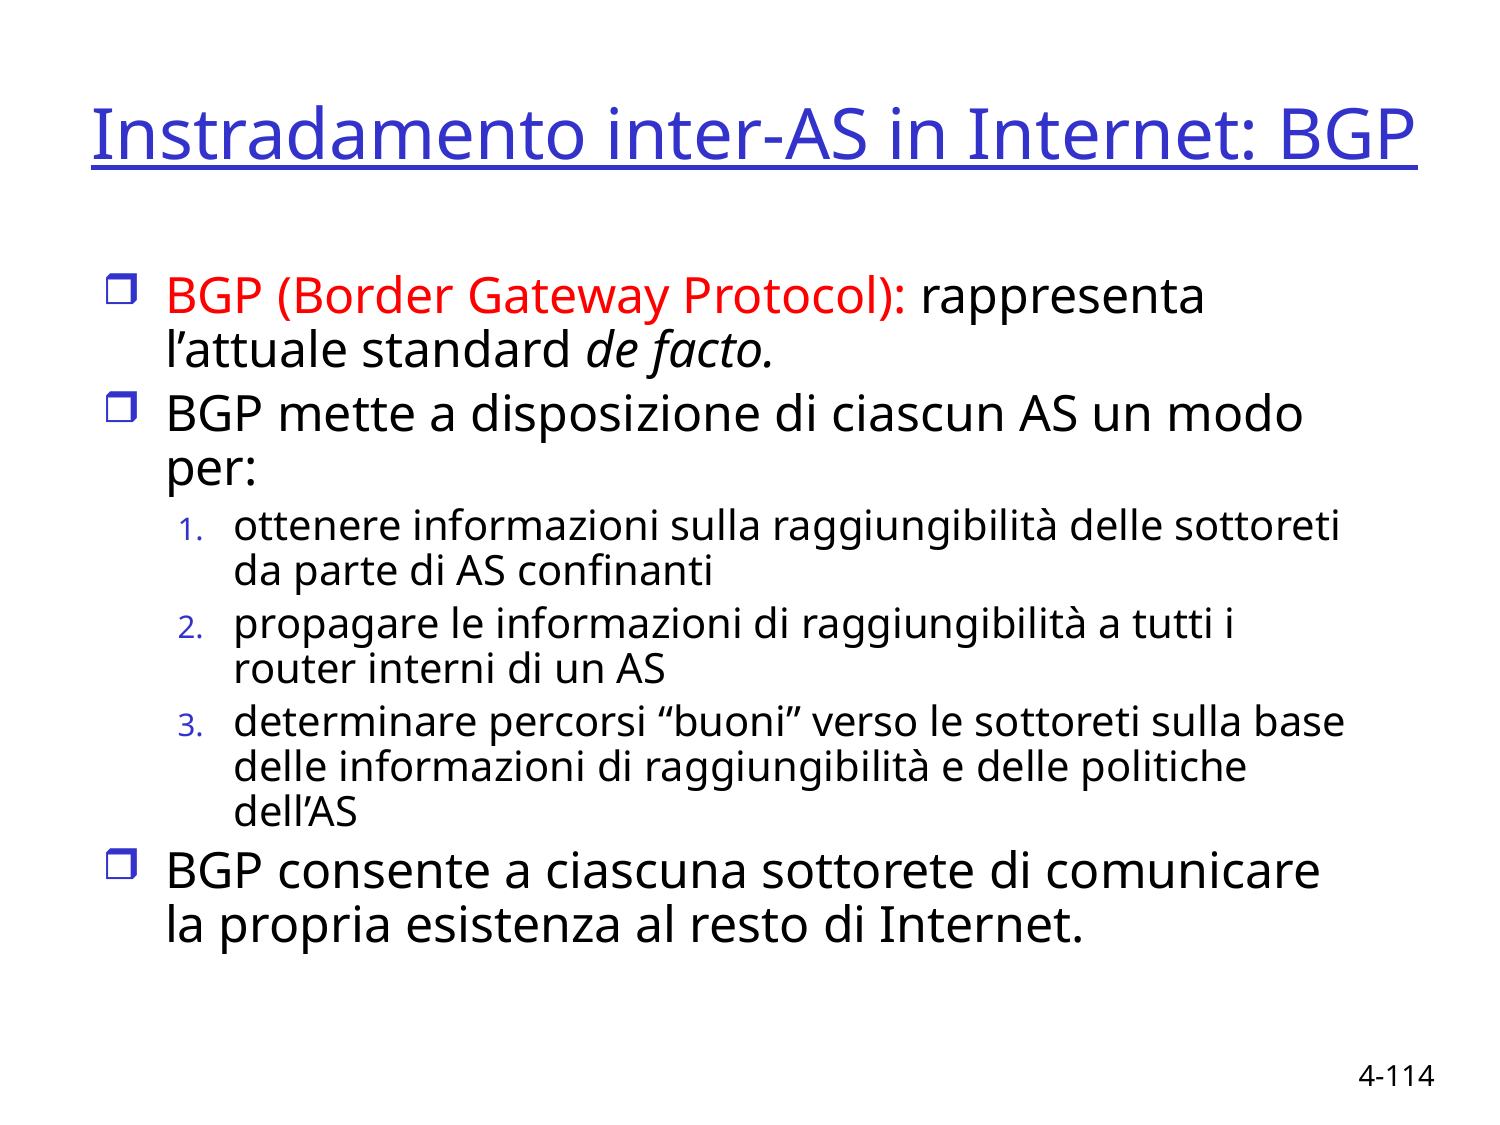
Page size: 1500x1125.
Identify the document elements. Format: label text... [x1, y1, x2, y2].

slide_number 4-114 [1338, 1049, 1451, 1125]
list BGP (Border Gateway Protocol): rappresenta l’attuale standard de facto. BGP mette a disposizione di ciascun AS un modo per: ottenere informazioni sulla raggiungibilità delle sottoreti da parte di AS confinanti propagare le informazioni di raggiungibilità a tutti i router interni di un AS determinare percorsi “buoni” verso le sottoreti sulla base delle informazioni di raggiungibilità e delle politiche dell’AS BGP consente a ciascuna sottorete di comunicare la propria esistenza al resto di Internet. [87, 262, 1363, 1026]
title Instradamento inter-AS in Internet: BGP [48, 37, 1462, 226]
